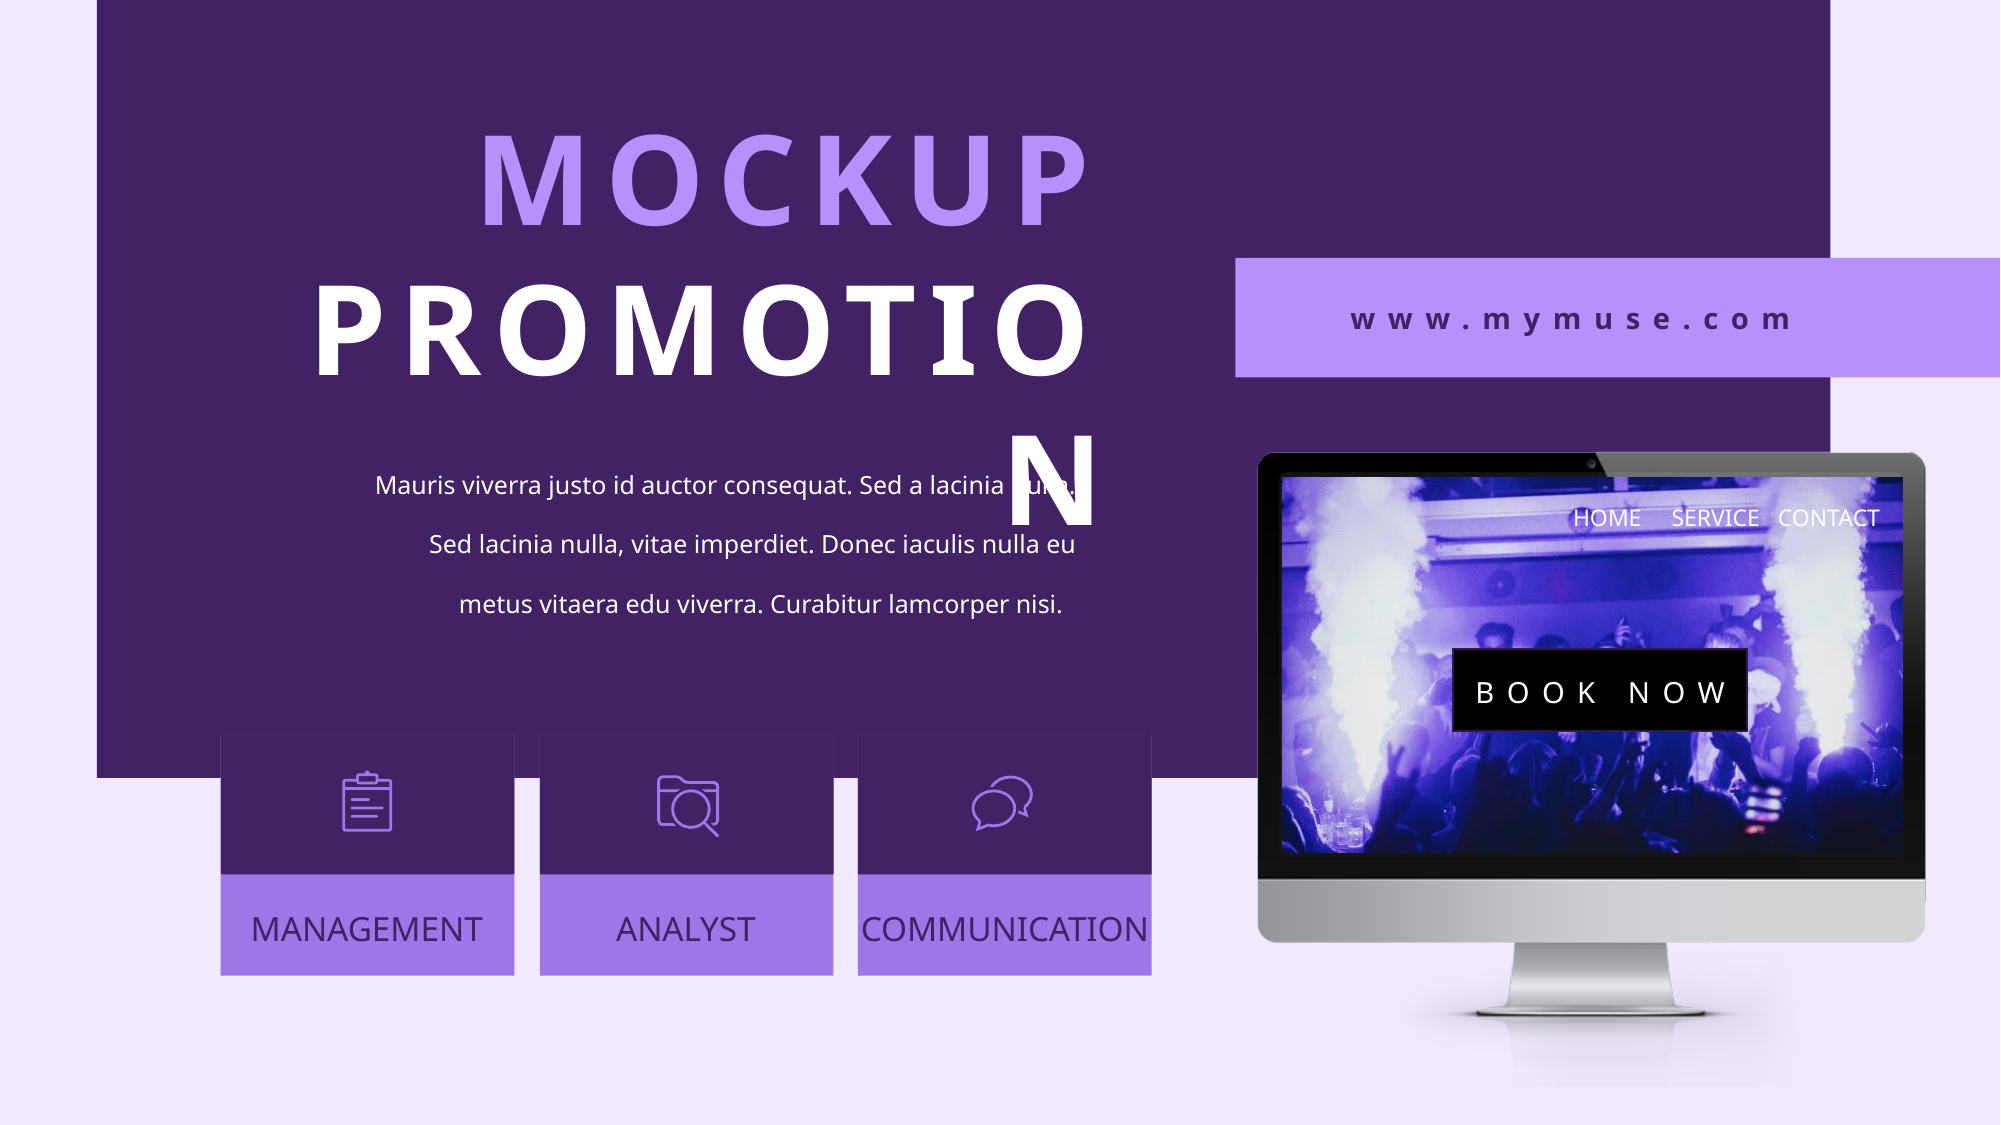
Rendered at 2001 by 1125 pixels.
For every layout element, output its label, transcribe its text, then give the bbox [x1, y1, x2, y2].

text_box [342, 770, 393, 832]
text_box MOCKUP PROMOTION [287, 93, 1118, 558]
text_box [539, 733, 835, 875]
text_box [657, 775, 720, 838]
text_box [220, 733, 516, 875]
text_box www.mymuse.com [1235, 257, 2000, 378]
text_box [990, 775, 1033, 818]
text_box [220, 875, 515, 977]
text_box MANAGEMENT [235, 901, 498, 956]
text_box [857, 956, 1153, 977]
text_box ANALYST [601, 901, 771, 956]
picture [1236, 432, 1951, 1087]
text_box Mauris viverra justo id auctor consequat. Sed a lacinia nulla. Sed lacinia nulla, vitae imperdiet. Donec iaculis nulla eu metus vitaera edu viverra. Curabitur lamcorper nisi. [342, 431, 1092, 627]
text_box [539, 875, 834, 977]
text_box COMMUNICATION [846, 900, 1165, 956]
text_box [1453, 649, 1748, 732]
text_box [857, 733, 1153, 875]
text_box [96, 0, 1832, 779]
text_box [857, 875, 1153, 900]
text_box [971, 789, 1017, 832]
